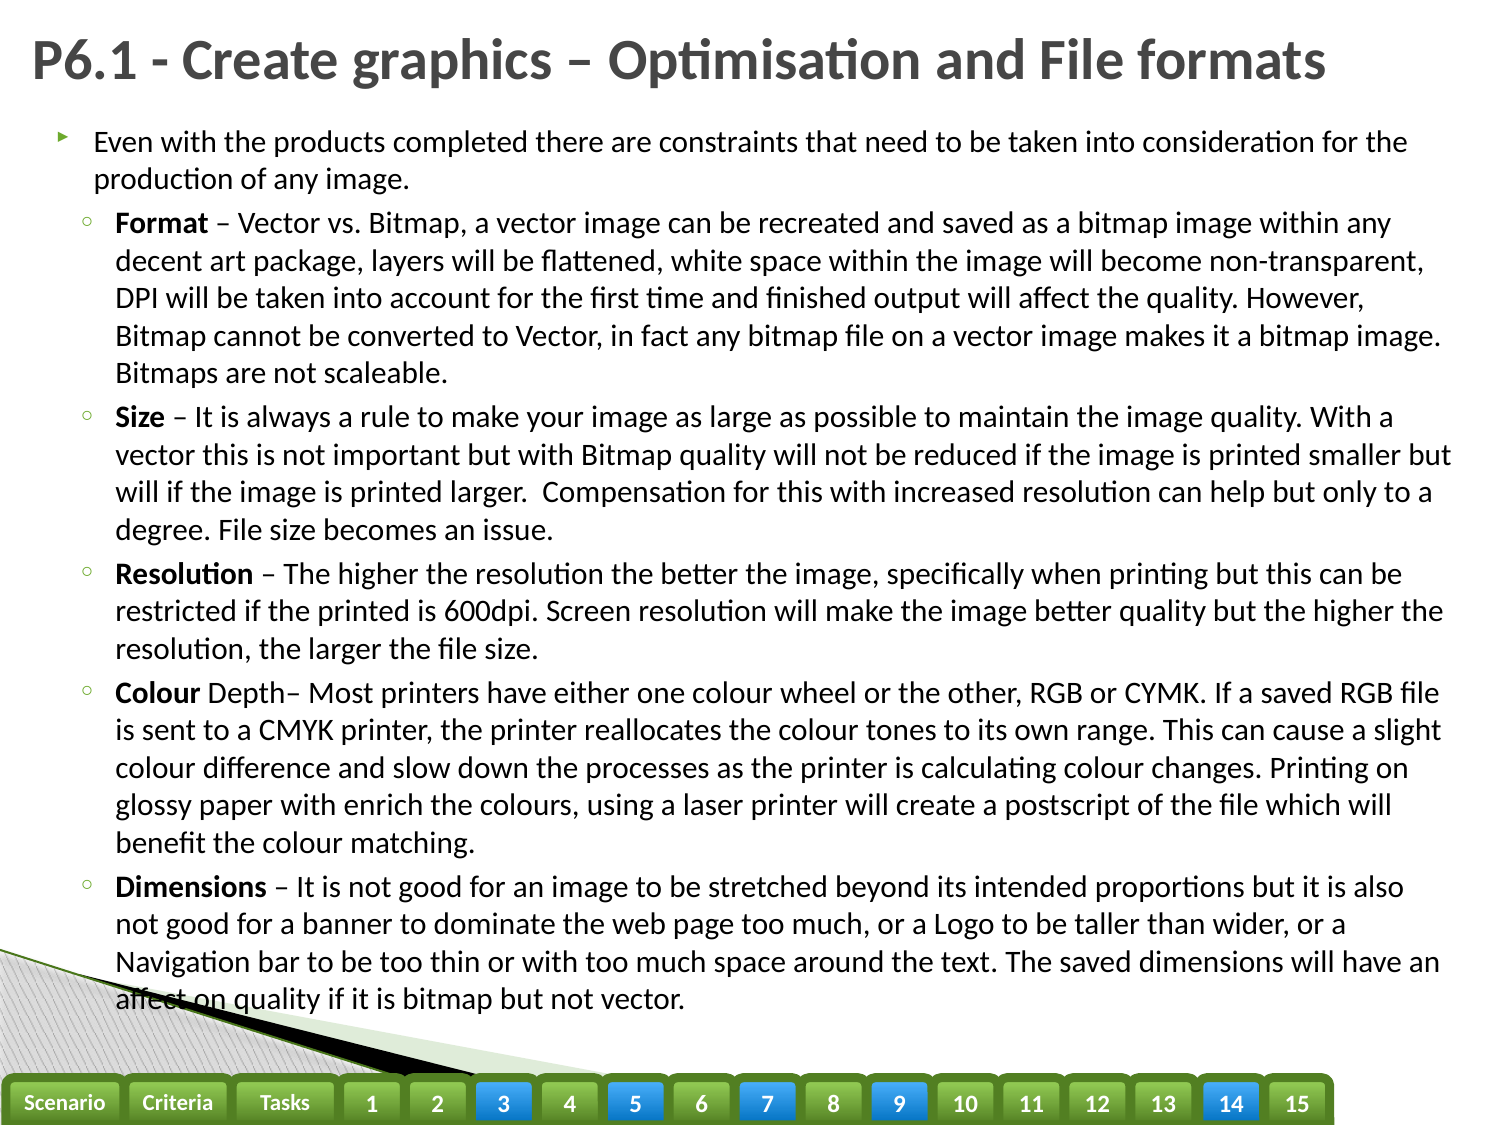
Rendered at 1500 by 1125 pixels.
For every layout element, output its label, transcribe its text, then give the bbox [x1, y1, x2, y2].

list Even with the products completed there are constraints that need to be taken into consideration for the production of any image. Format – Vector vs. Bitmap, a vector image can be recreated and saved as a bitmap image within any decent art package, layers will be flattened, white space within the image will become non-transparent, DPI will be taken into account for the first time and finished output will affect the quality. However, Bitmap cannot be converted to Vector, in fact any bitmap file on a vector image makes it a bitmap image. Bitmaps are not scaleable. Size – It is always a rule to make your image as large as possible to maintain the image quality. With a vector this is not important but with Bitmap quality will not be reduced if the image is printed smaller but will if the image is printed larger. Compensation for this with increased resolution can help but only to a degree. File size becomes an issue. Resolution – The higher the resolution the better the image, specifically when printing but this can be restricted if the printed is 600dpi. Screen resolution will make the image better quality but the higher the resolution, the larger the file size. Colour Depth– Most printers have either one colour wheel or the other, RGB or CYMK. If a saved RGB file is sent to a CMYK printer, the printer reallocates the colour tones to its own range. This can cause a slight colour difference and slow down the processes as the printer is calculating colour changes. Printing on glossy paper with enrich the colours, using a laser printer will create a postscript of the file which will benefit the colour matching. Dimensions – It is not good for an image to be stretched beyond its intended proportions but it is also not good for a banner to dominate the web page too much, or a Logo to be taller than wider, or a Navigation bar to be too thin or with too much space around the text. The saved dimensions will have an affect on quality if it is bitmap but not vector. [41, 113, 1471, 1071]
text_box P6.1 - Create graphics – Optimisation and File formats [17, 19, 1489, 94]
